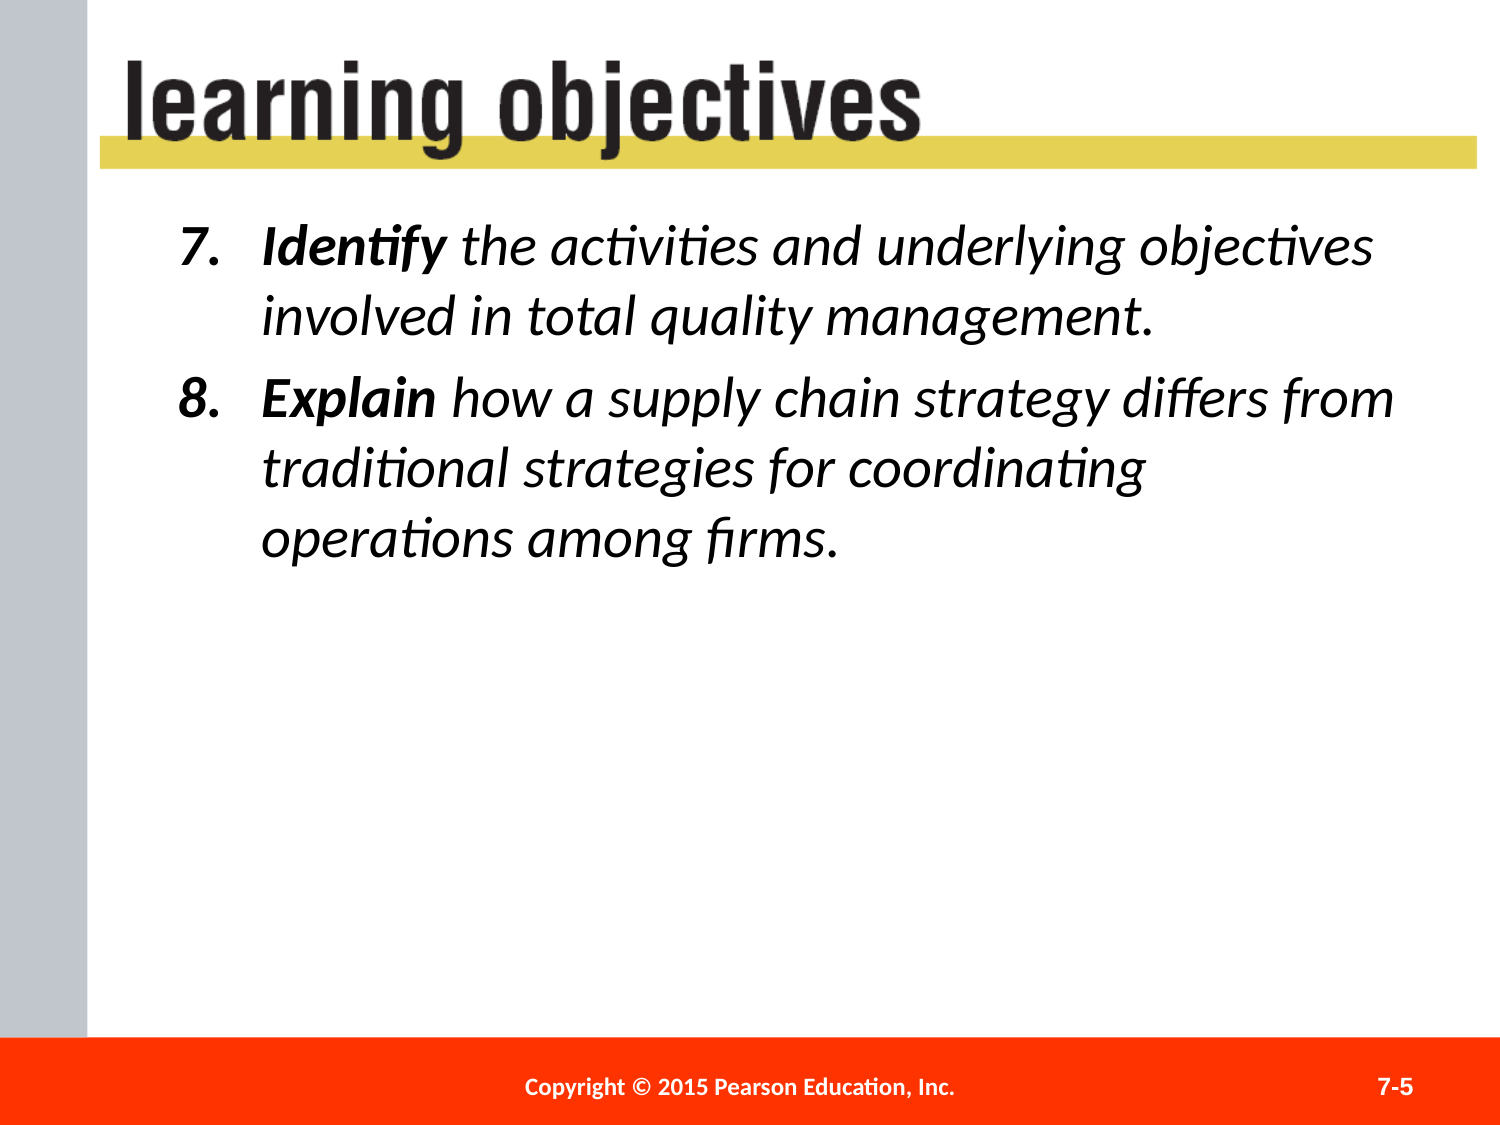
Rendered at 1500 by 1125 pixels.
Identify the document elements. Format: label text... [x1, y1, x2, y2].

list Identify the activities and underlying objectives involved in total quality management. Explain how a supply chain strategy differs from traditional strategies for coordinating operations among firms. [162, 199, 1426, 976]
